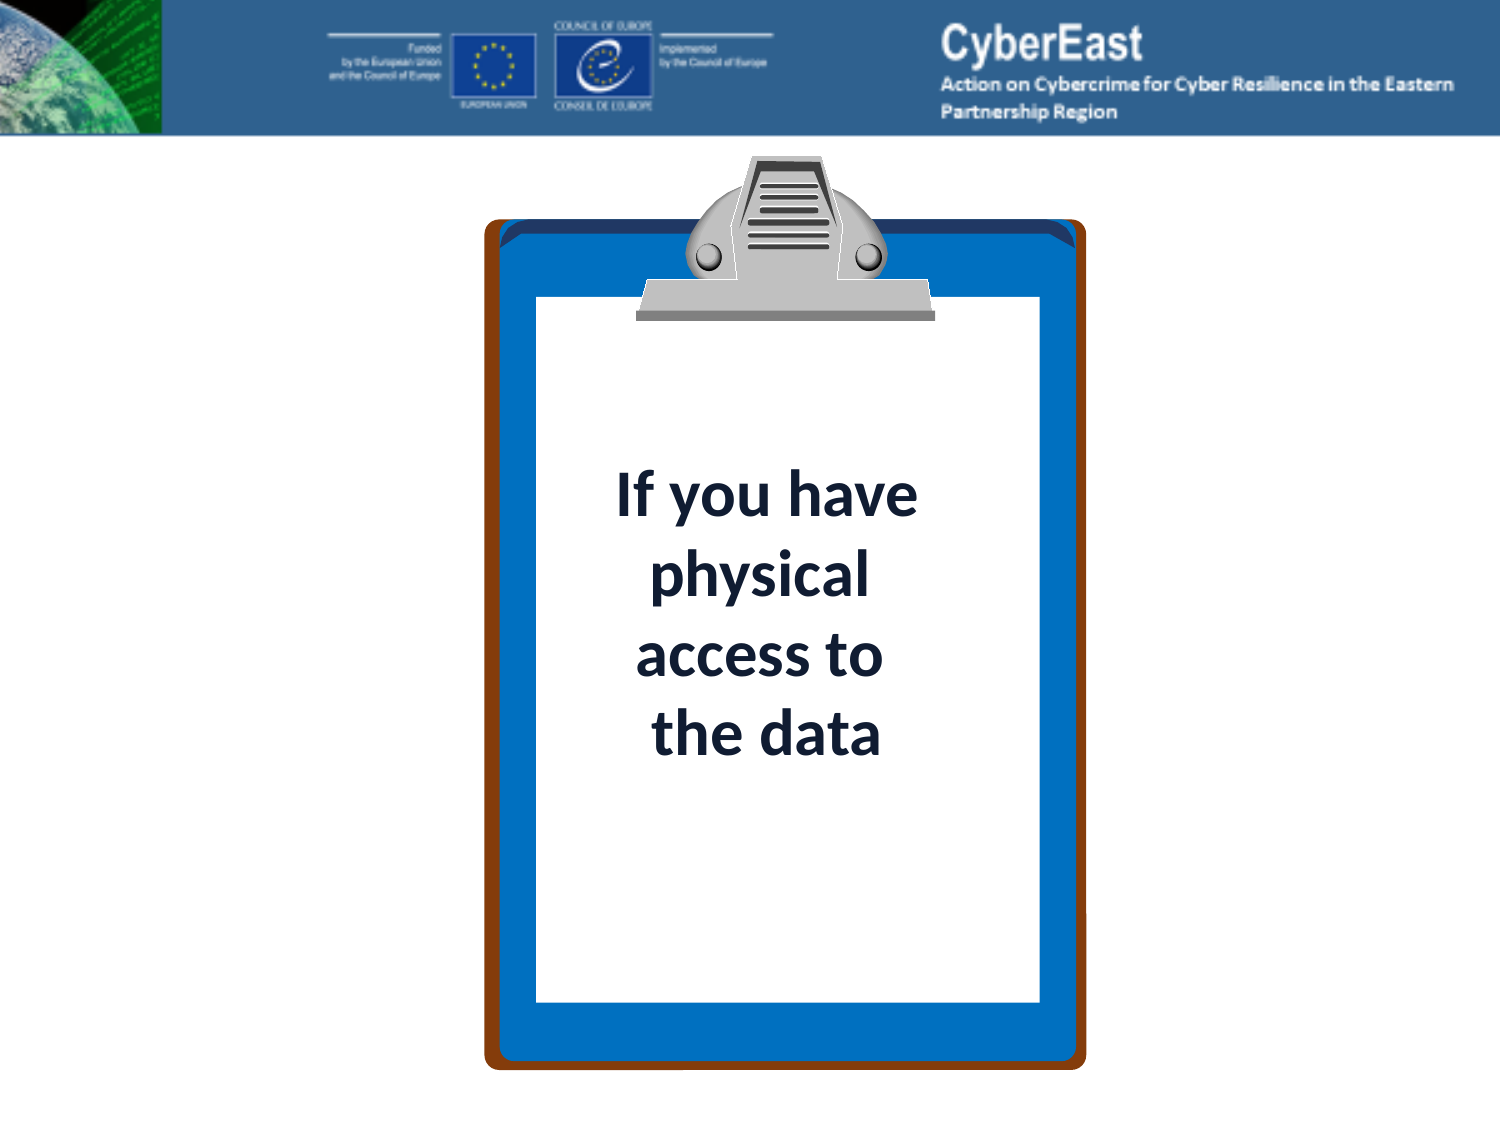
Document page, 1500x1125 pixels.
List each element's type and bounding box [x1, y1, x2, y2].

picture [0, 0, 1500, 1125]
text_box [484, 155, 1087, 1072]
